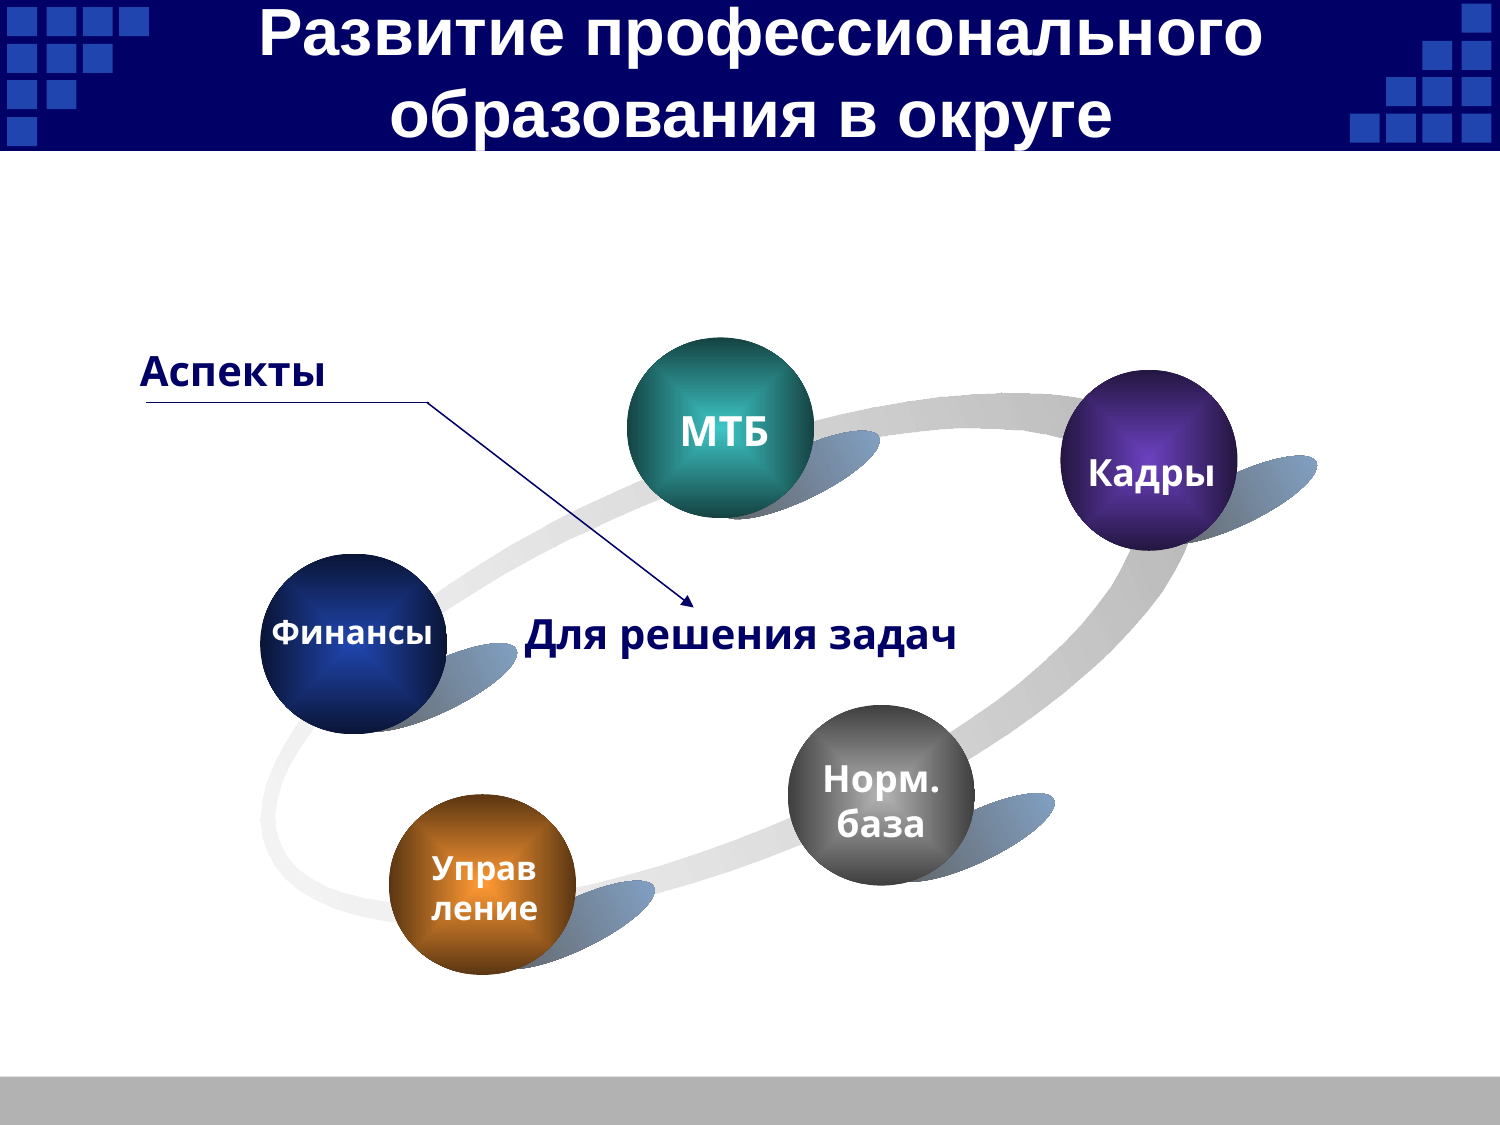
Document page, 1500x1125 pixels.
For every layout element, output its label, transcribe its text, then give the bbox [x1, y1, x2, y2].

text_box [124, 337, 1326, 976]
title Развитие профессионального образования в округе [145, 19, 1358, 112]
